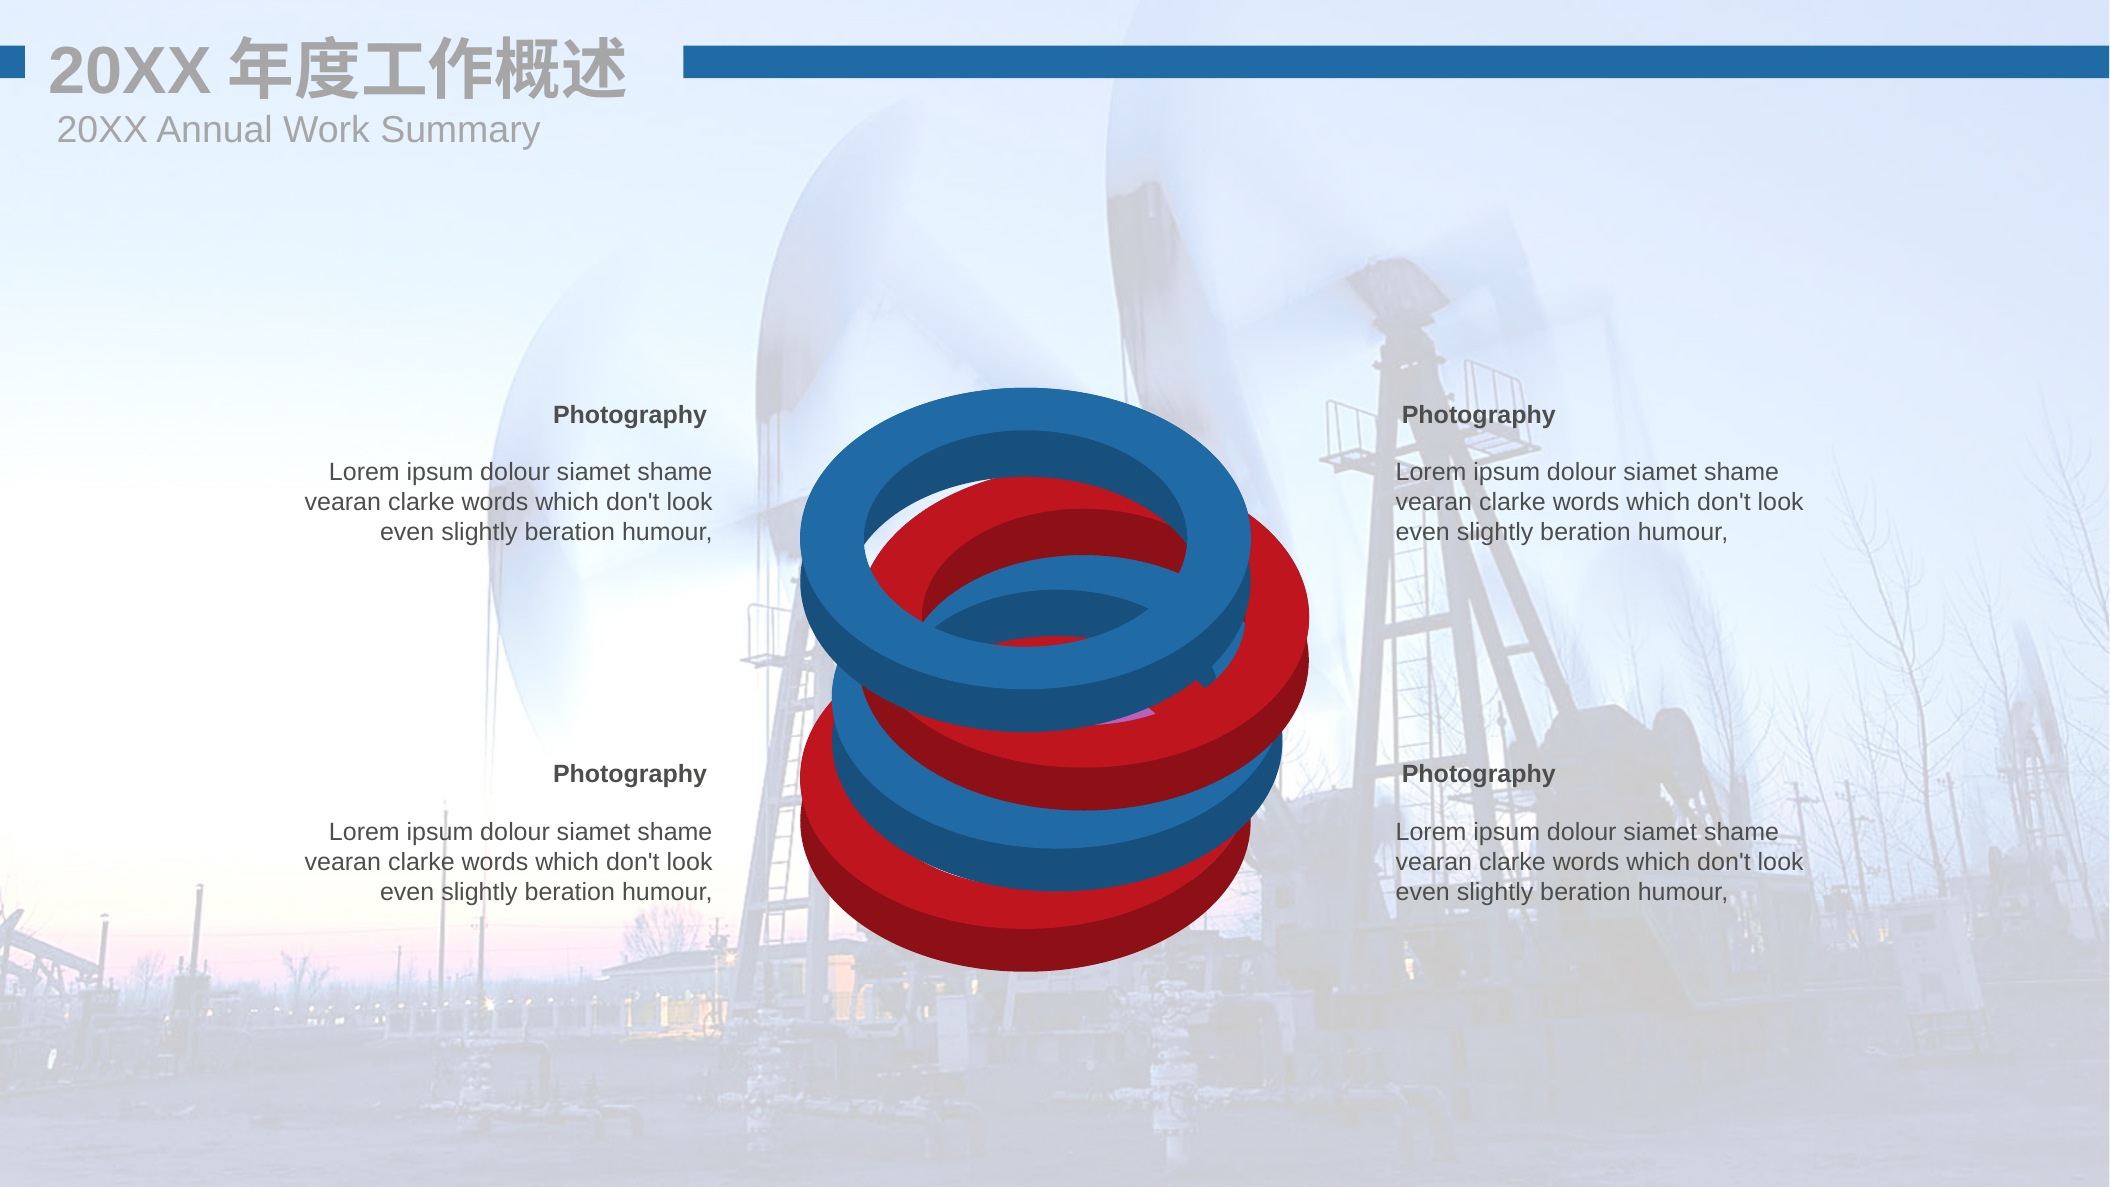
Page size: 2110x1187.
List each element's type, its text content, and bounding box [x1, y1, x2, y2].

text_box Photography [534, 747, 714, 798]
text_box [858, 466, 1310, 811]
text_box 20XX年度工作概述 [48, 26, 629, 107]
text_box Photography [534, 388, 714, 439]
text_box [799, 387, 1251, 733]
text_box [799, 733, 1251, 972]
text_box [0, 45, 26, 79]
text_box Lorem ipsum dolour siamet shame vearan clarke words which don't look even slightly beration humour, [278, 442, 714, 560]
text_box [682, 45, 2110, 79]
text_box Photography [1395, 747, 1575, 798]
text_box Lorem ipsum dolour siamet shame vearan clarke words which don't look even slightly beration humour, [1395, 801, 1831, 919]
text_box Photography [1395, 388, 1575, 439]
text_box Lorem ipsum dolour siamet shame vearan clarke words which don't look even slightly beration humour, [278, 801, 714, 919]
text_box 20XX Annual Work Summary [56, 104, 541, 150]
text_box Lorem ipsum dolour siamet shame vearan clarke words which don't look even slightly beration humour, [1395, 442, 1831, 560]
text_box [831, 733, 1283, 892]
